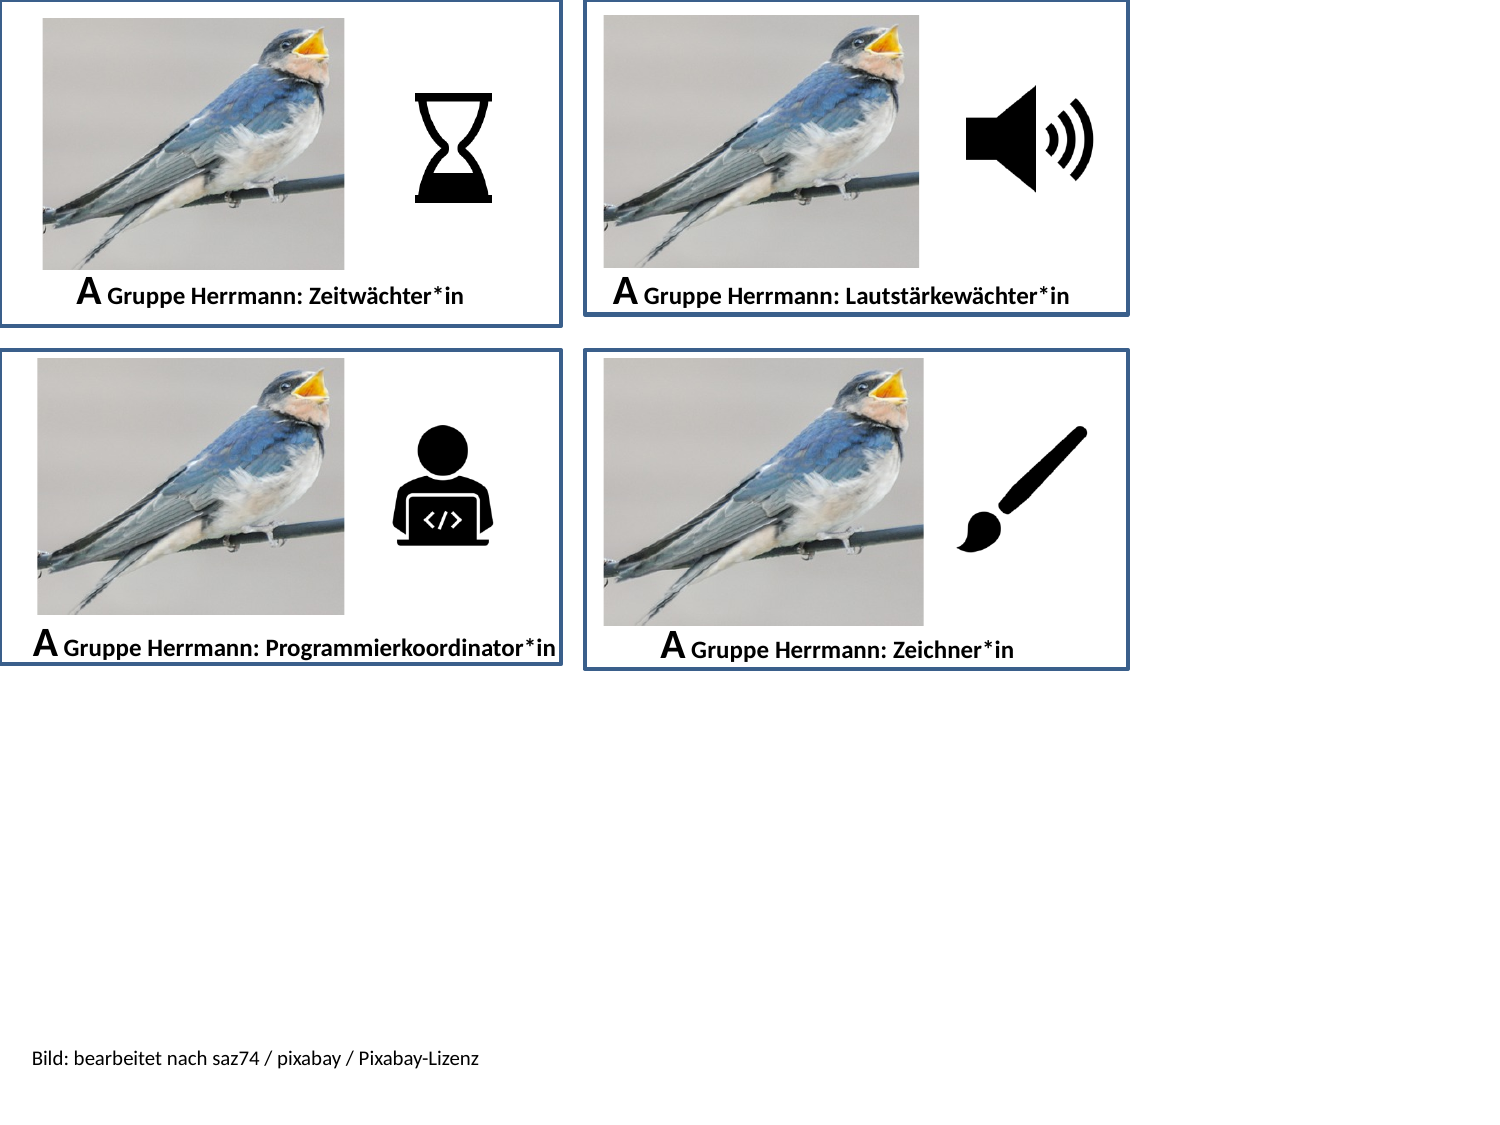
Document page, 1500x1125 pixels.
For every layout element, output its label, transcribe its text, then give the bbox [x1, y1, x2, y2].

picture [367, 403, 519, 554]
picture [36, 358, 345, 616]
picture [946, 413, 1097, 565]
picture [603, 358, 924, 626]
text_box Bild: bearbeitet nach saz74 / pixabay / Pixabay-Lizenz [17, 1037, 768, 1077]
text_box [0, 0, 563, 328]
text_box A Gruppe Herrmann: Zeichner*in [645, 671, 1031, 675]
text_box A Gruppe Herrmann: Programmierkoordinator*in [18, 607, 573, 673]
text_box [583, 348, 1130, 671]
text_box [0, 348, 563, 666]
text_box [583, 0, 1130, 317]
picture [386, 82, 519, 214]
picture [42, 17, 345, 271]
picture [603, 15, 920, 268]
text_box A Gruppe Herrmann: Lautstärkewächter*in [598, 317, 1115, 321]
picture [959, 63, 1111, 214]
